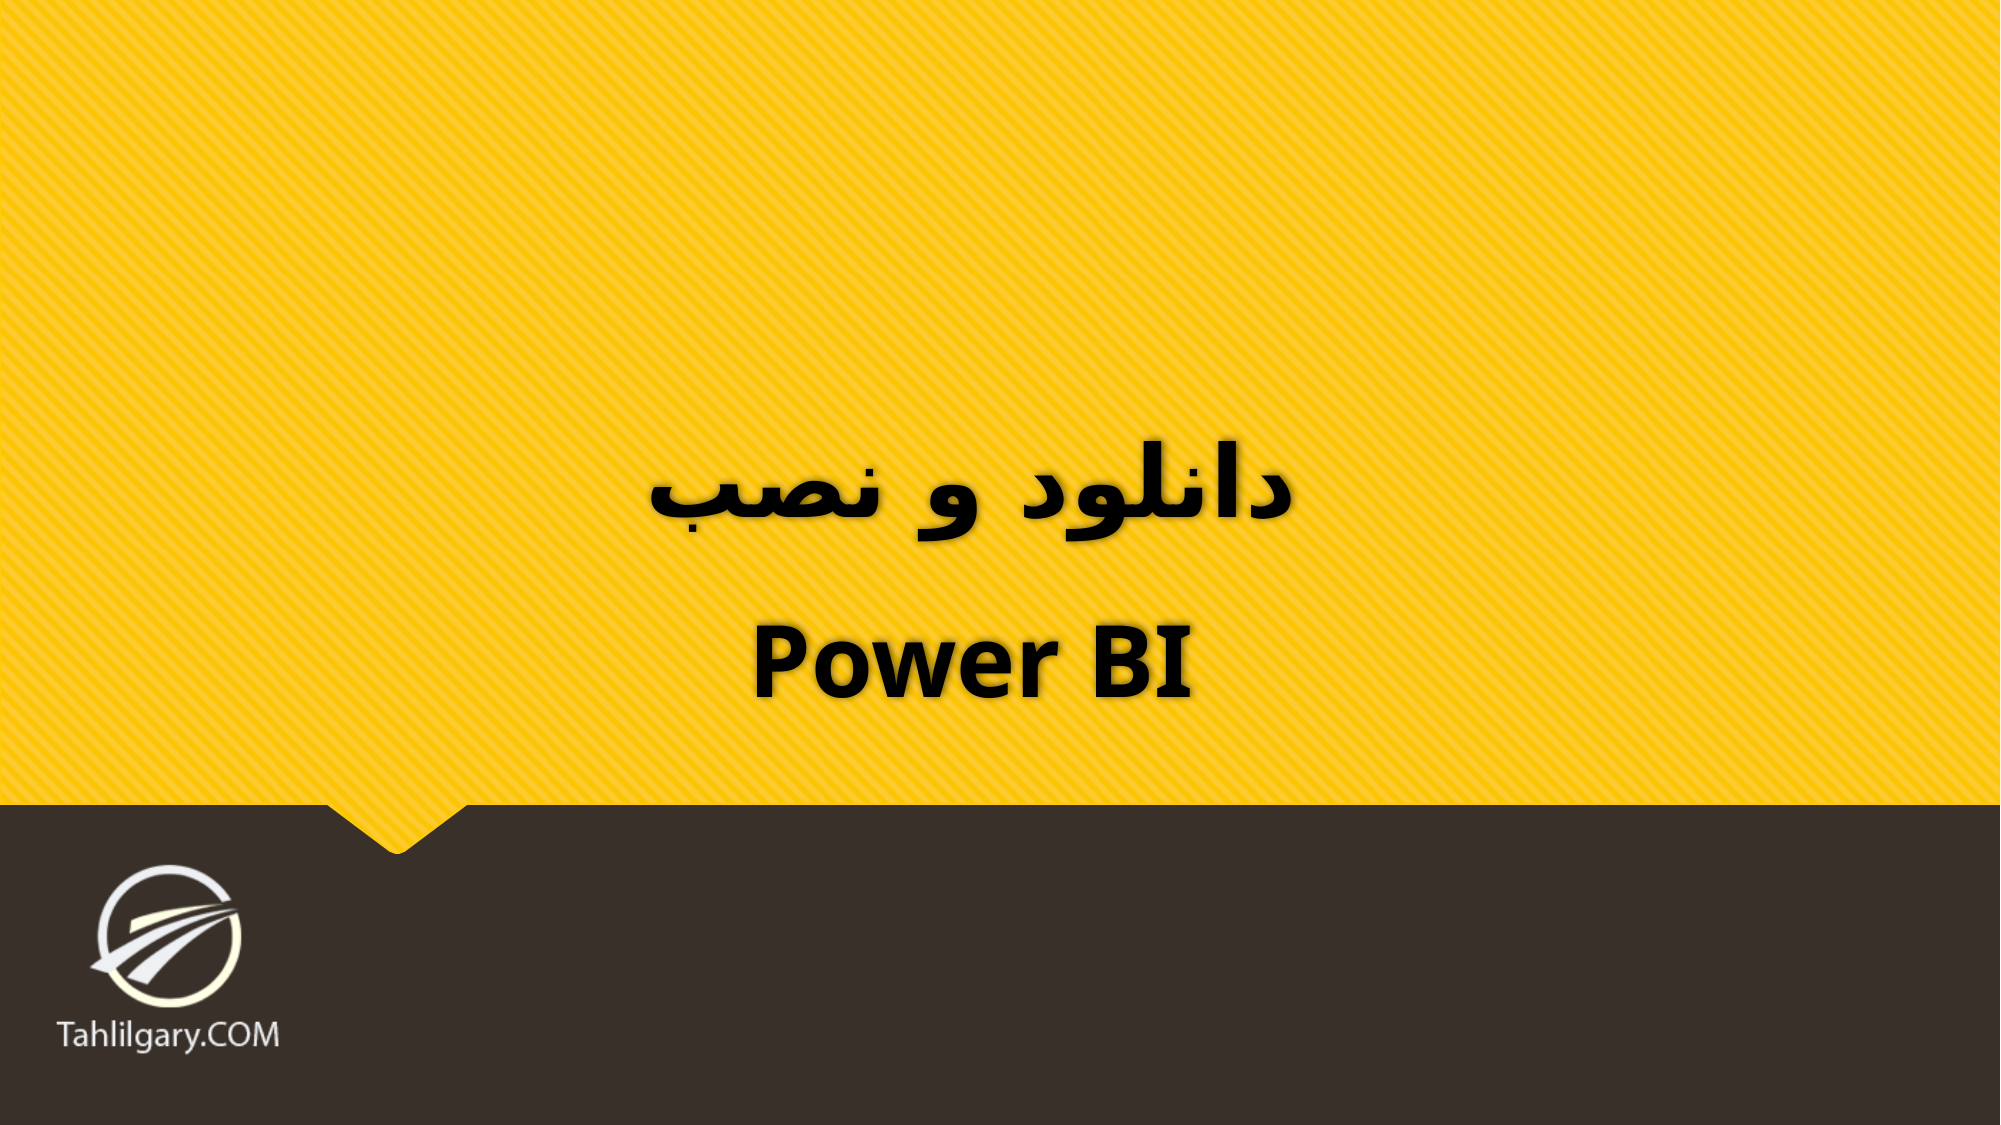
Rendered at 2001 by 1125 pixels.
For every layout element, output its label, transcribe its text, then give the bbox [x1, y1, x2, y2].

text_box دانلود و نصب Power BI [593, 158, 1349, 726]
picture [47, 858, 291, 1068]
